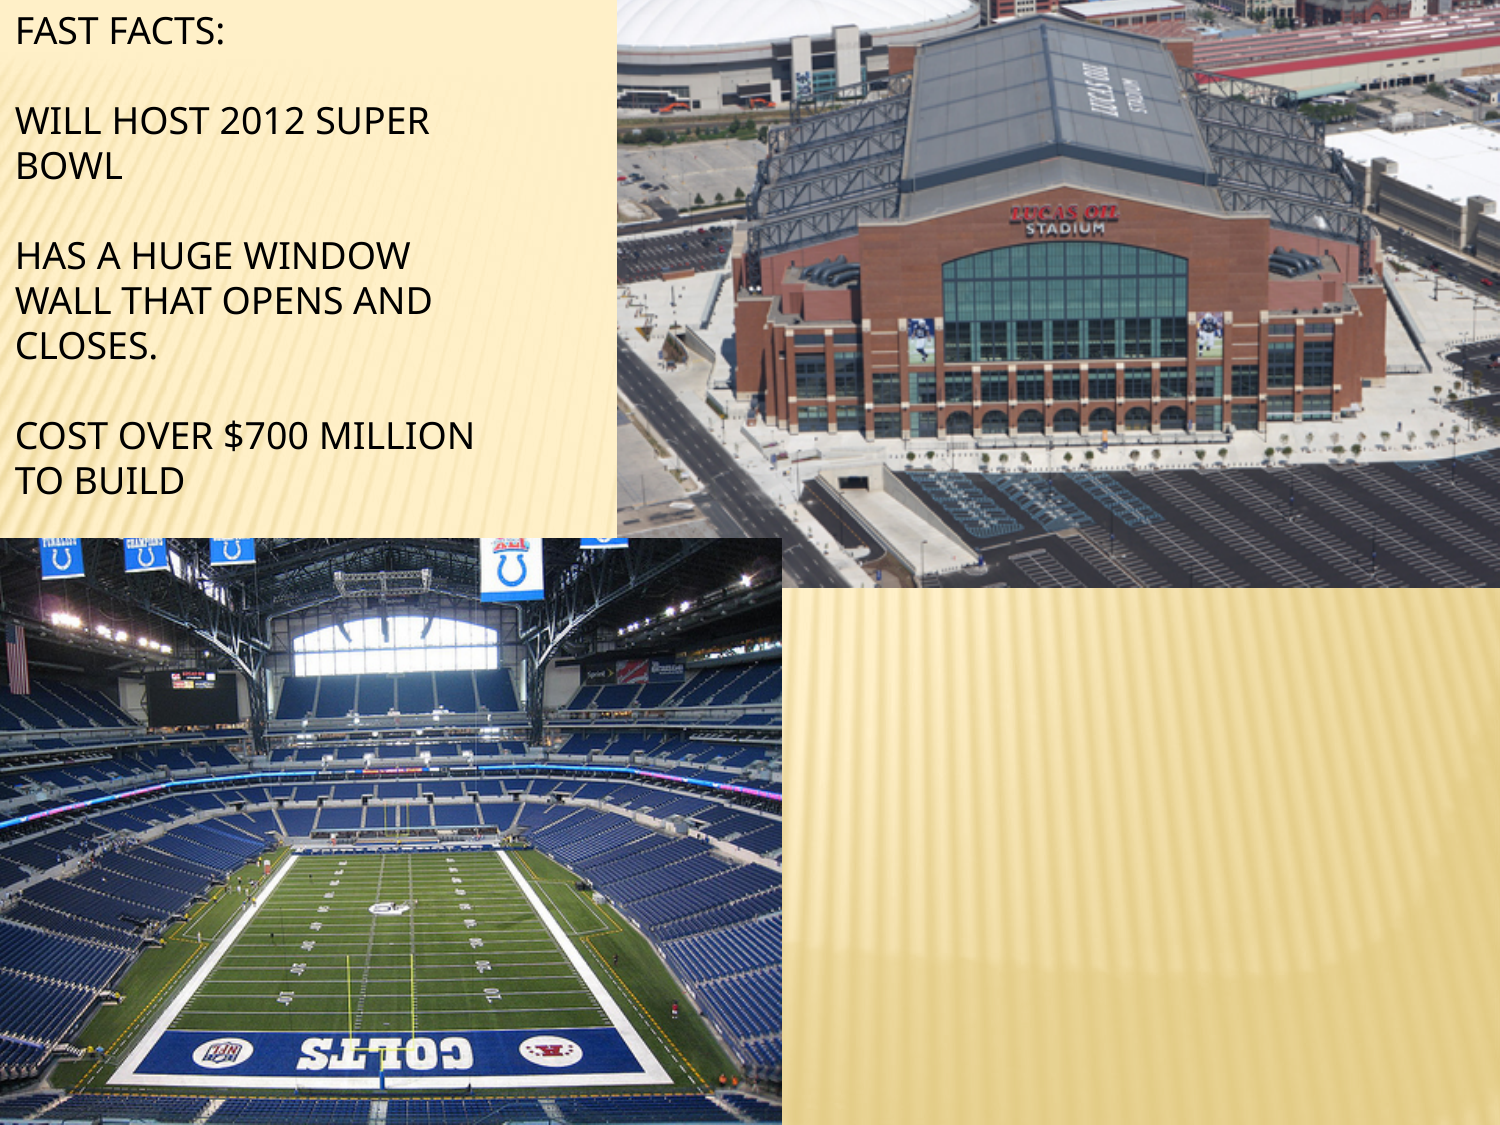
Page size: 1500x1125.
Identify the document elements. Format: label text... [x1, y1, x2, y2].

text_box FAST FACTS: WILL HOST 2012 SUPER BOWL HAS A HUGE WINDOW WALL THAT OPENS AND CLOSES. COST OVER $700 MILLION TO BUILD 148 CONCESSION STANDS! [0, 0, 525, 538]
picture [0, 0, 1500, 1125]
